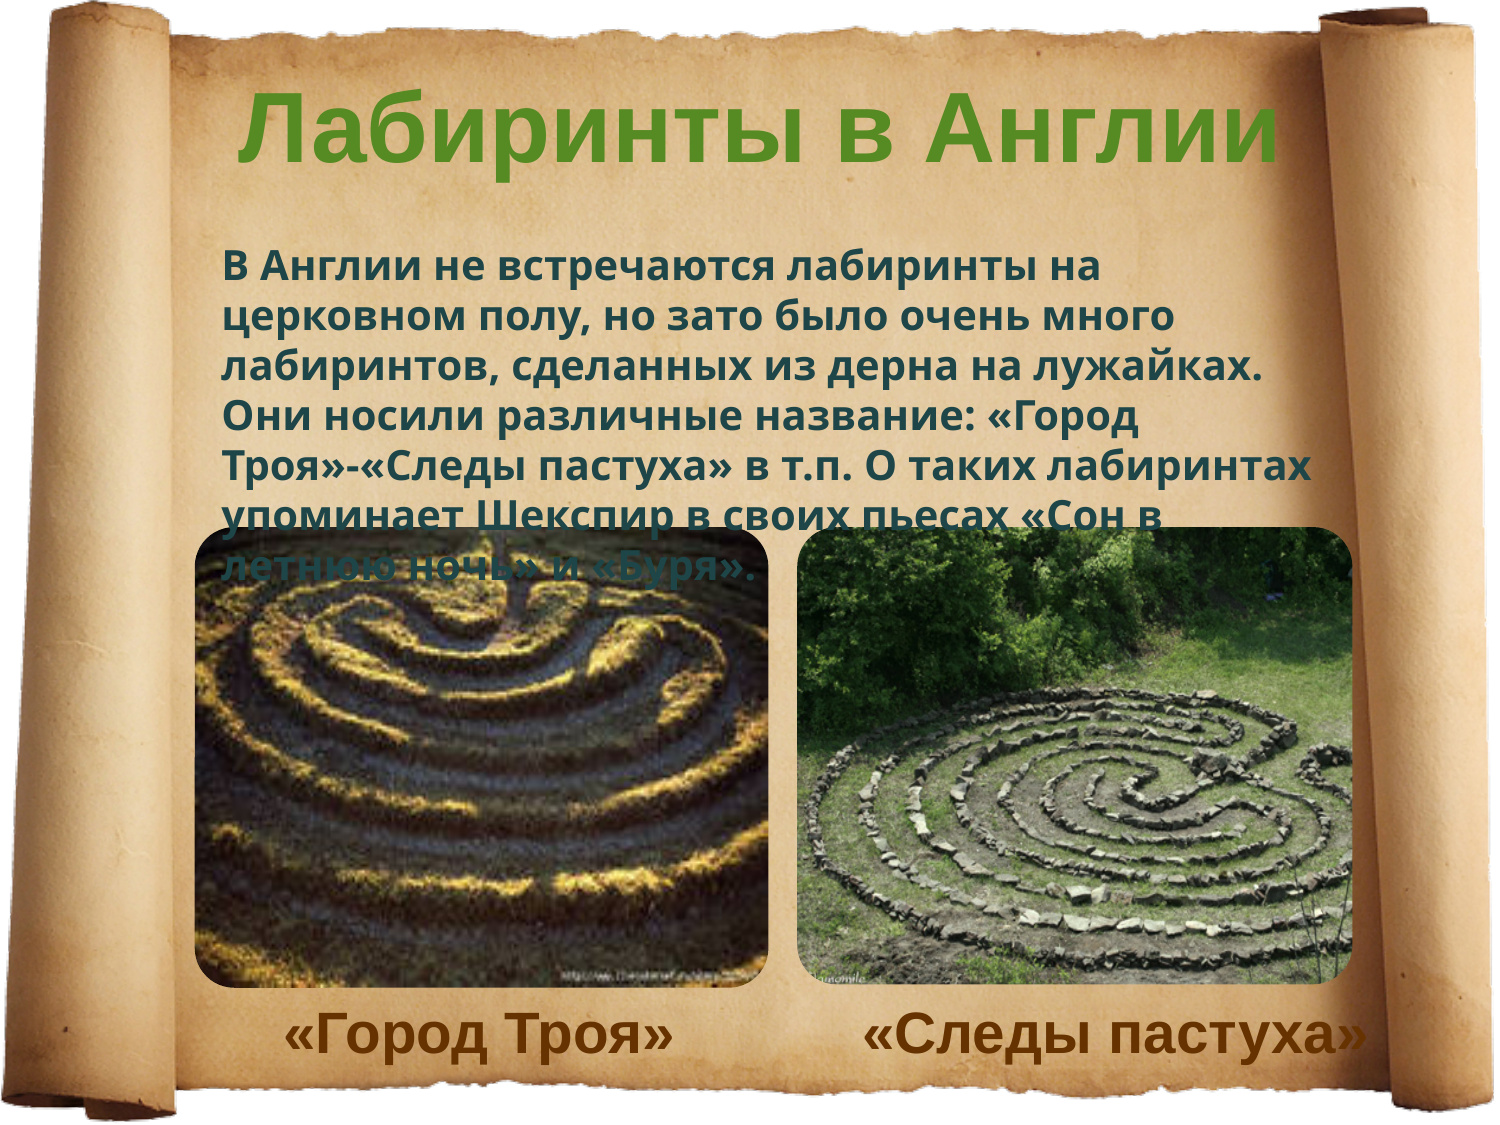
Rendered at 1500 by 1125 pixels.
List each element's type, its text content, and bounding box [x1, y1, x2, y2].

text_box «Следы пастуха» [847, 987, 1401, 1073]
picture [0, 0, 1500, 1125]
text_box В Англии не встречаются лабиринты на церковном полу, но зато было очень много лабиринтов, сделанных из дерна на лужайках. Они носили различные название: «Город Троя»-«Следы пастуха» в т.п. О таких лабиринтах упоминает Шекспир в своих пьесах «Сон в летнюю ночь» и «Буря». [206, 231, 1339, 591]
text_box «Город Троя» [268, 996, 690, 1073]
text_box Лабиринты в Англии [223, 54, 1299, 190]
